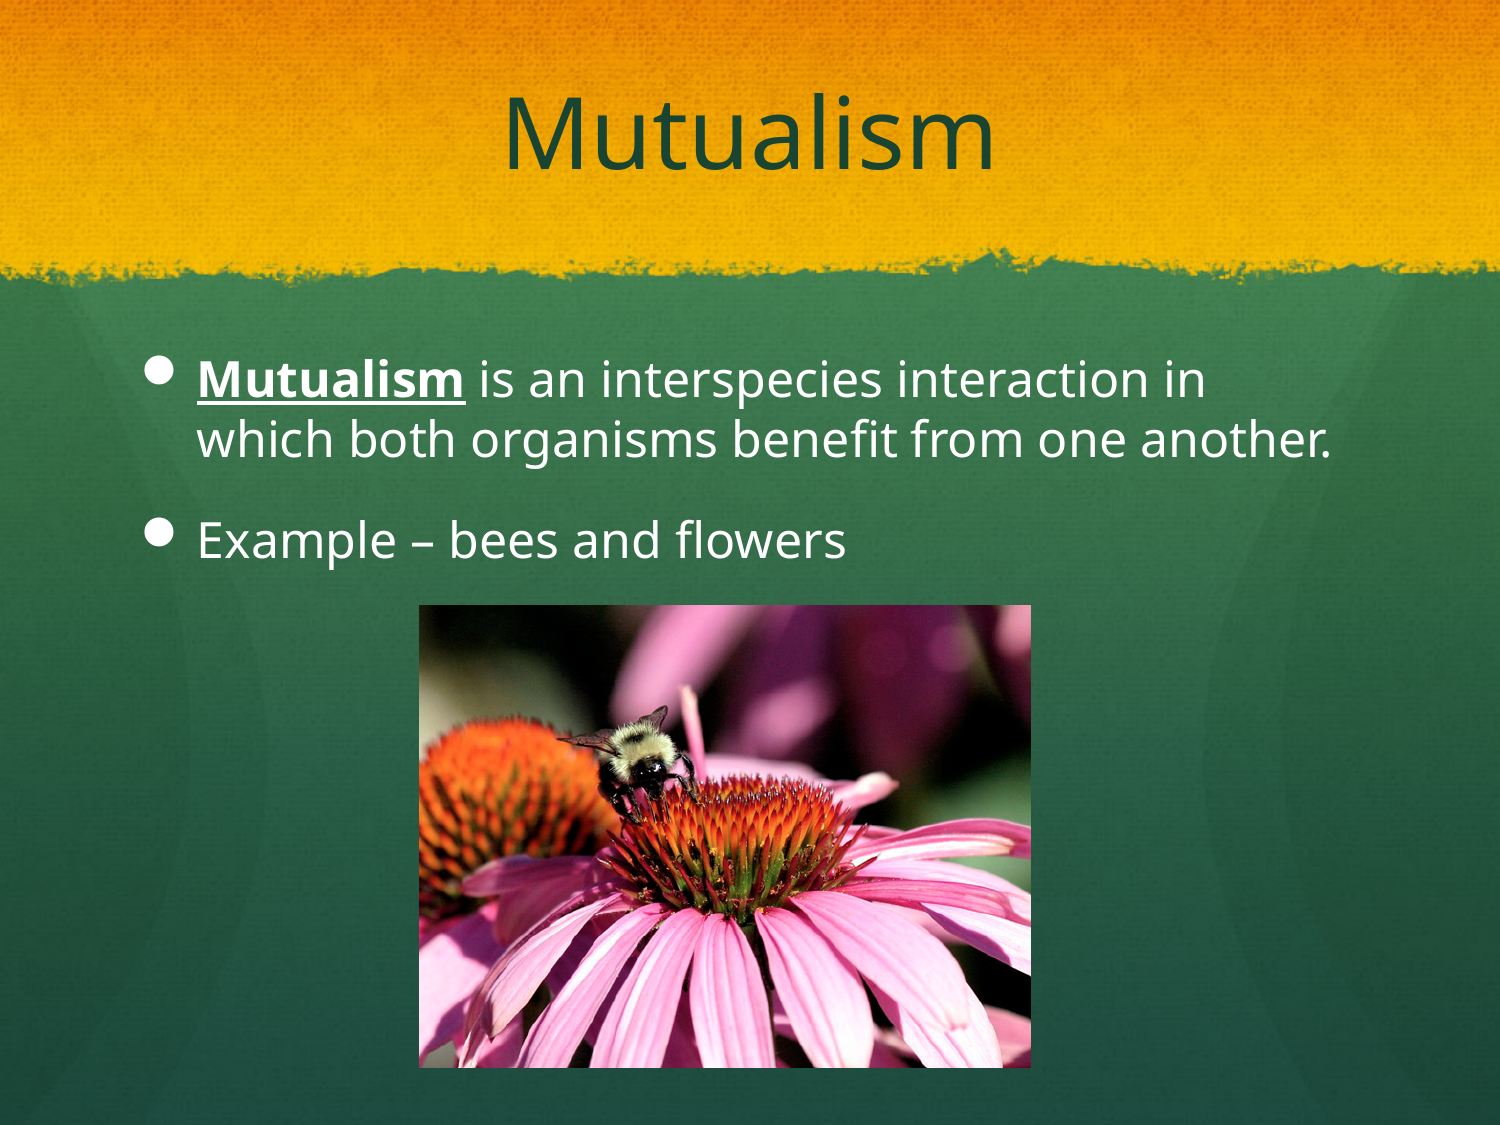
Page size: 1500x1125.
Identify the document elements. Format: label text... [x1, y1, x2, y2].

title Mutualism [125, 13, 1375, 246]
picture [0, 0, 1500, 1125]
list Mutualism is an interspecies interaction in which both organisms benefit from one another. Example – bees and flowers [125, 339, 1375, 1026]
